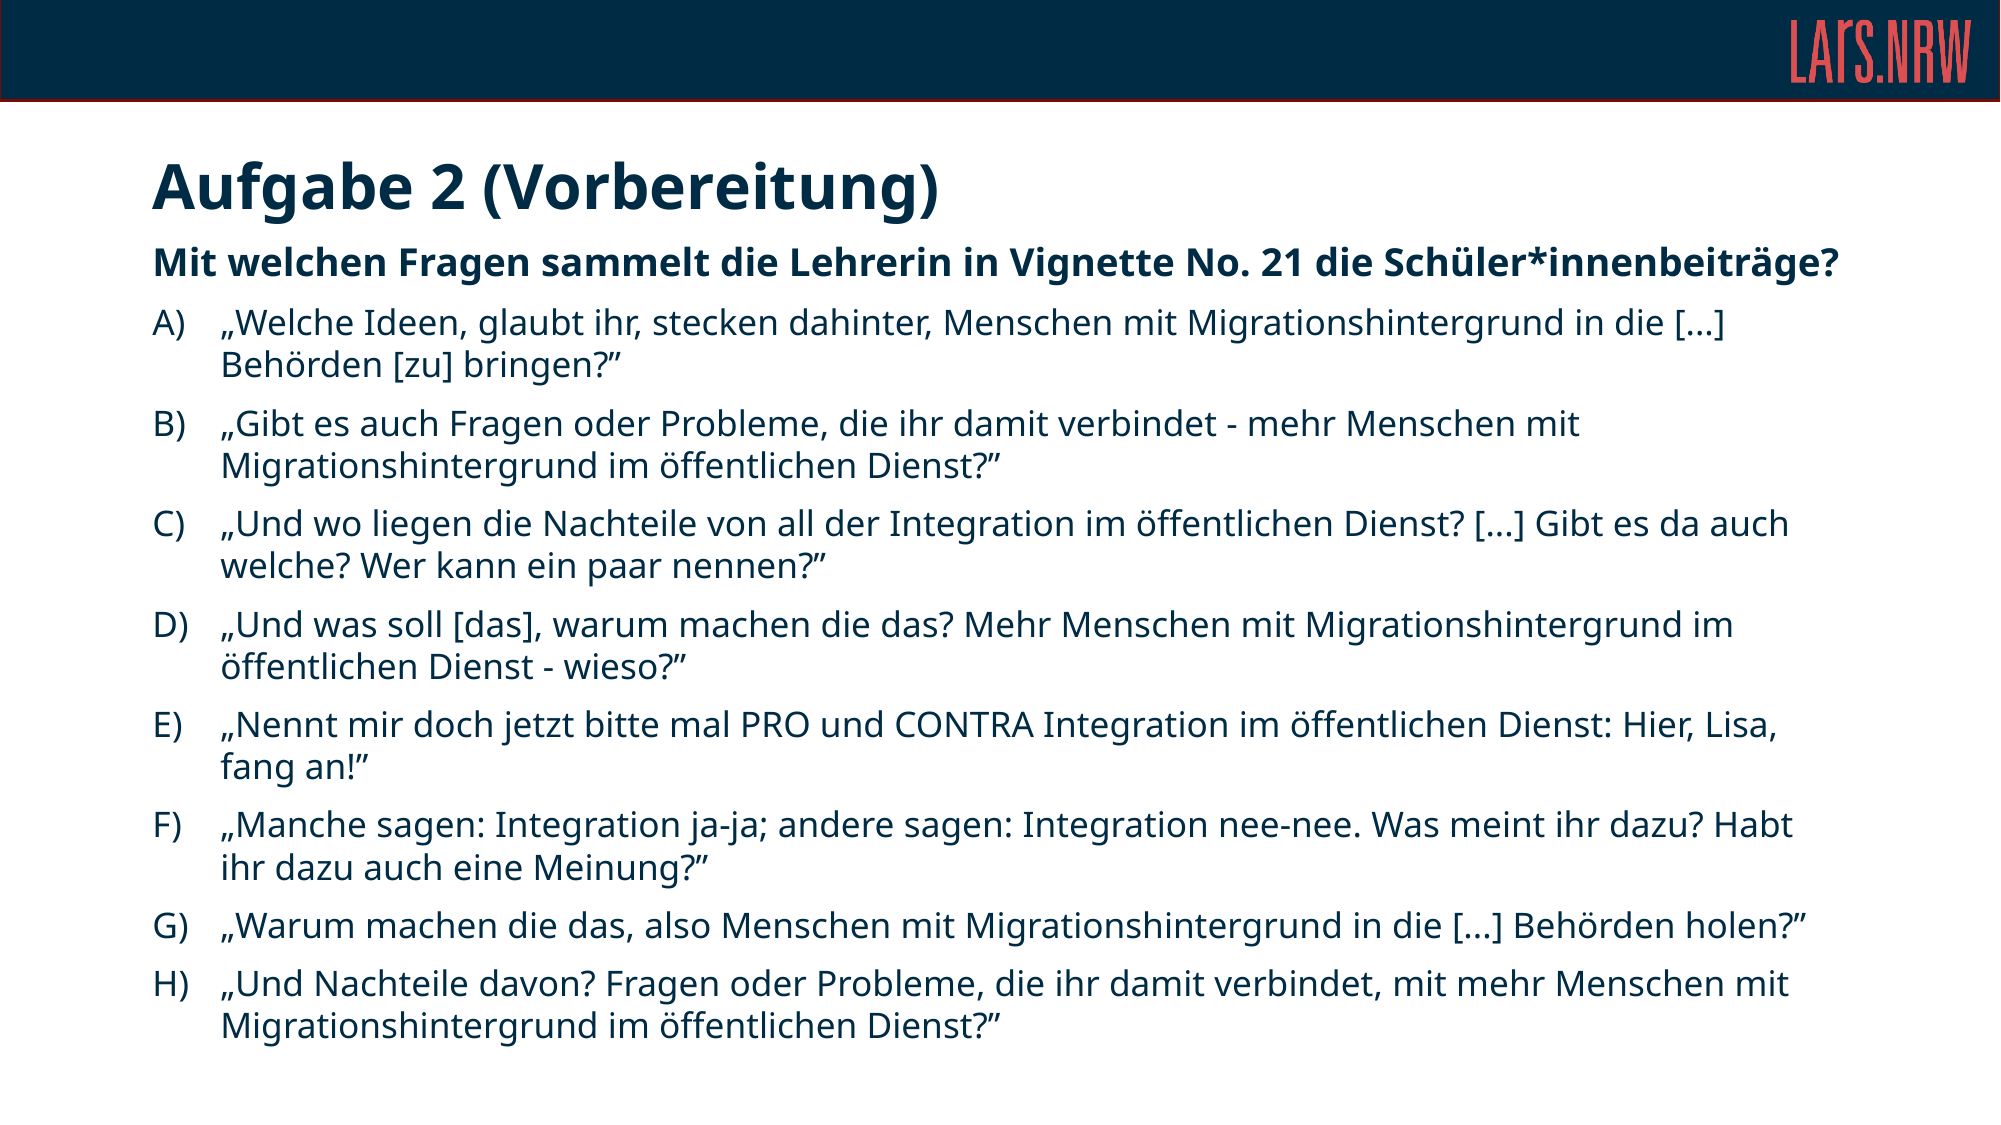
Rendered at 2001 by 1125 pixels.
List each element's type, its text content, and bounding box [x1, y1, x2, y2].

list Aufgabe 2 (Vorbereitung) Mit welchen Fragen sammelt die Lehrerin in Vignette No. 21 die Schüler*innenbeiträge? „Welche Ideen, glaubt ihr, stecken dahinter, Menschen mit Migrationshintergrund in die [...] Behörden [zu] bringen?” „Gibt es auch Fragen oder Probleme, die ihr damit verbindet - mehr Menschen mit Migrationshintergrund im öffentlichen Dienst?” „Und wo liegen die Nachteile von all der Integration im öffentlichen Dienst? [...] Gibt es da auch welche? Wer kann ein paar nennen?” „Und was soll [das], warum machen die das? Mehr Menschen mit Migrationshintergrund im öffentlichen Dienst - wieso?” „Nennt mir doch jetzt bitte mal PRO und CONTRA Integration im öffentlichen Dienst: Hier, Lisa, fang an!” „Manche sagen: Integration ja-ja; andere sagen: Integration nee-nee. Was meint ihr dazu? Habt ihr dazu auch eine Meinung?” „Warum machen die das, also Menschen mit Migrationshintergrund in die [...] Behörden holen?” „Und Nachteile davon? Fragen oder Probleme, die ihr damit verbindet, mit mehr Menschen mit Migrationshintergrund im öffentlichen Dienst?” [137, 139, 1863, 1103]
picture [1773, 6, 1977, 99]
